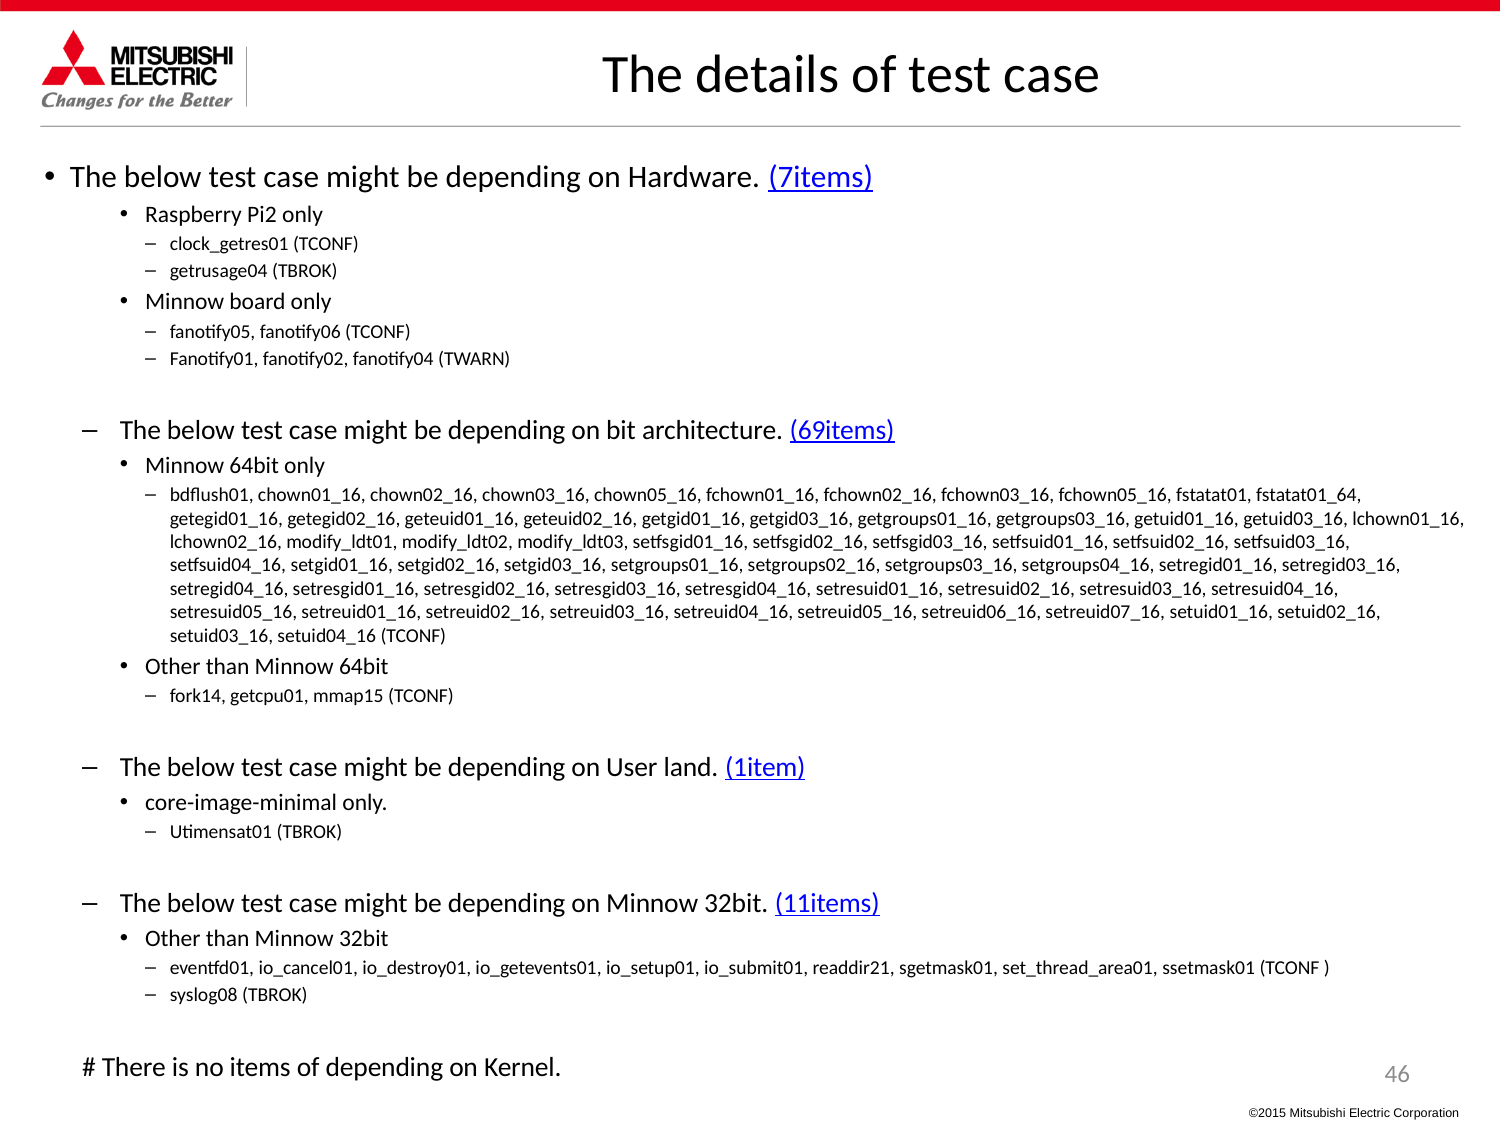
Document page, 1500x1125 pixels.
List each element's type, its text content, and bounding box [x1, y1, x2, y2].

picture [0, 0, 1500, 1125]
list The below test case might be depending on Hardware. (7items) Raspberry Pi2 only clock_getres01 (TCONF) getrusage04 (TBROK) Minnow board only fanotify05, fanotify06 (TCONF) Fanotify01, fanotify02, fanotify04 (TWARN) The below test case might be depending on bit architecture. (69items) Minnow 64bit only bdflush01, chown01_16, chown02_16, chown03_16, chown05_16, fchown01_16, fchown02_16, fchown03_16, fchown05_16, fstatat01, fstatat01_64, getegid01_16, getegid02_16, geteuid01_16, geteuid02_16, getgid01_16, getgid03_16, getgroups01_16, getgroups03_16, getuid01_16, getuid03_16, lchown01_16, lchown02_16, modify_ldt01, modify_ldt02, modify_ldt03, setfsgid01_16, setfsgid02_16, setfsgid03_16, setfsuid01_16, setfsuid02_16, setfsuid03_16, setfsuid04_16, setgid01_16, setgid02_16, setgid03_16, setgroups01_16, setgroups02_16, setgroups03_16, setgroups04_16, setregid01_16, setregid03_16, setregid04_16, setresgid01_16, setresgid02_16, setresgid03_16, setresgid04_16, setresuid01_16, setresuid02_16, setresuid03_16, setresuid04_16, setresuid05_16, setreuid01_16, setreuid02_16, setreuid03_16, setreuid04_16, setreuid05_16, setreuid06_16, setreuid07_16, setuid01_16, setuid02_16, setuid03_16, setuid04_16 (TCONF) Other than Minnow 64bit fork14, getcpu01, mmap15 (TCONF) The below test case might be depending on User land. (1item) core-image-minimal only. Utimensat01 (TBROK) The below test case might be depending on Minnow 32bit. (11items) Other than Minnow 32bit eventfd01, io_cancel01, io_destroy01, io_getevents01, io_setup01, io_submit01, readdir21, sgetmask01, set_thread_area01, ssetmask01 (TCONF ) syslog08 (TBROK) # There is no items of depending on Kernel. [29, 149, 1483, 1093]
title The details of test case [242, 30, 1461, 112]
slide_number 46 [1074, 1042, 1425, 1103]
